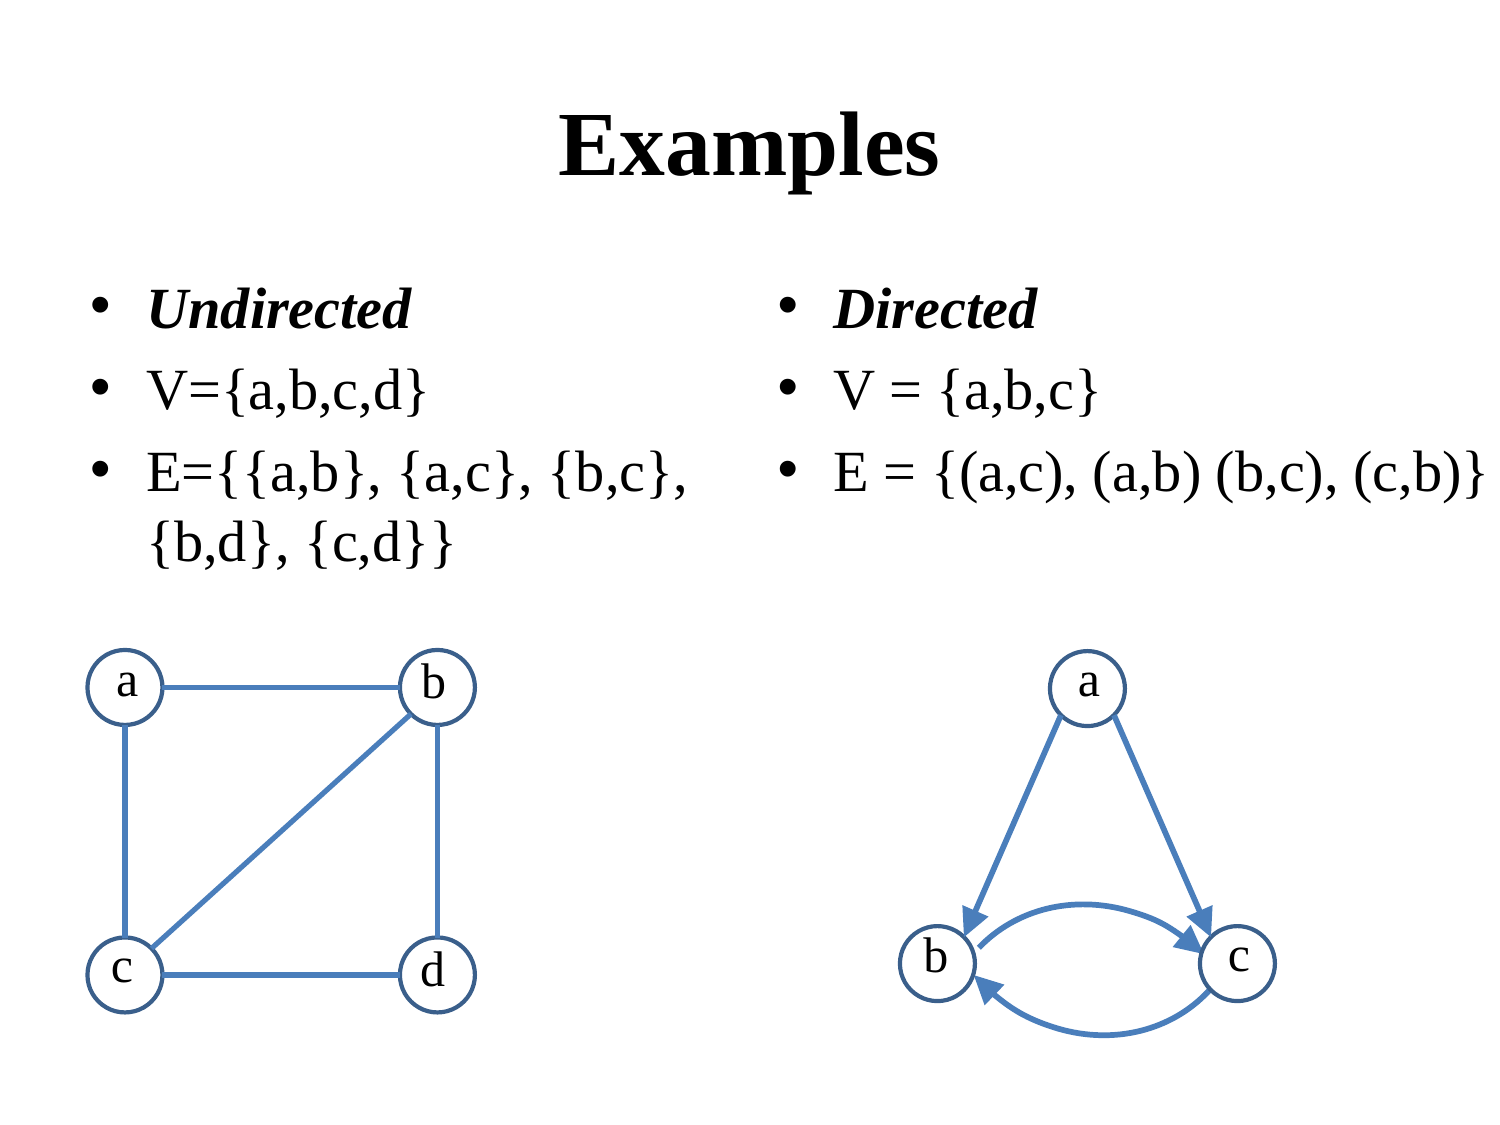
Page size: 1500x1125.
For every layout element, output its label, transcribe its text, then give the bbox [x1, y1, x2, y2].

title Examples [75, 45, 1425, 233]
list Undirected V={a,b,c,d} E={{a,b}, {a,c}, {b,c}, {b,d}, {c,d}} [75, 262, 738, 600]
list Directed V = {a,b,c} E = {(a,c), (a,b) (b,c), (c,b)} [762, 262, 1500, 575]
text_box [87, 639, 476, 1013]
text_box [899, 638, 1276, 1125]
